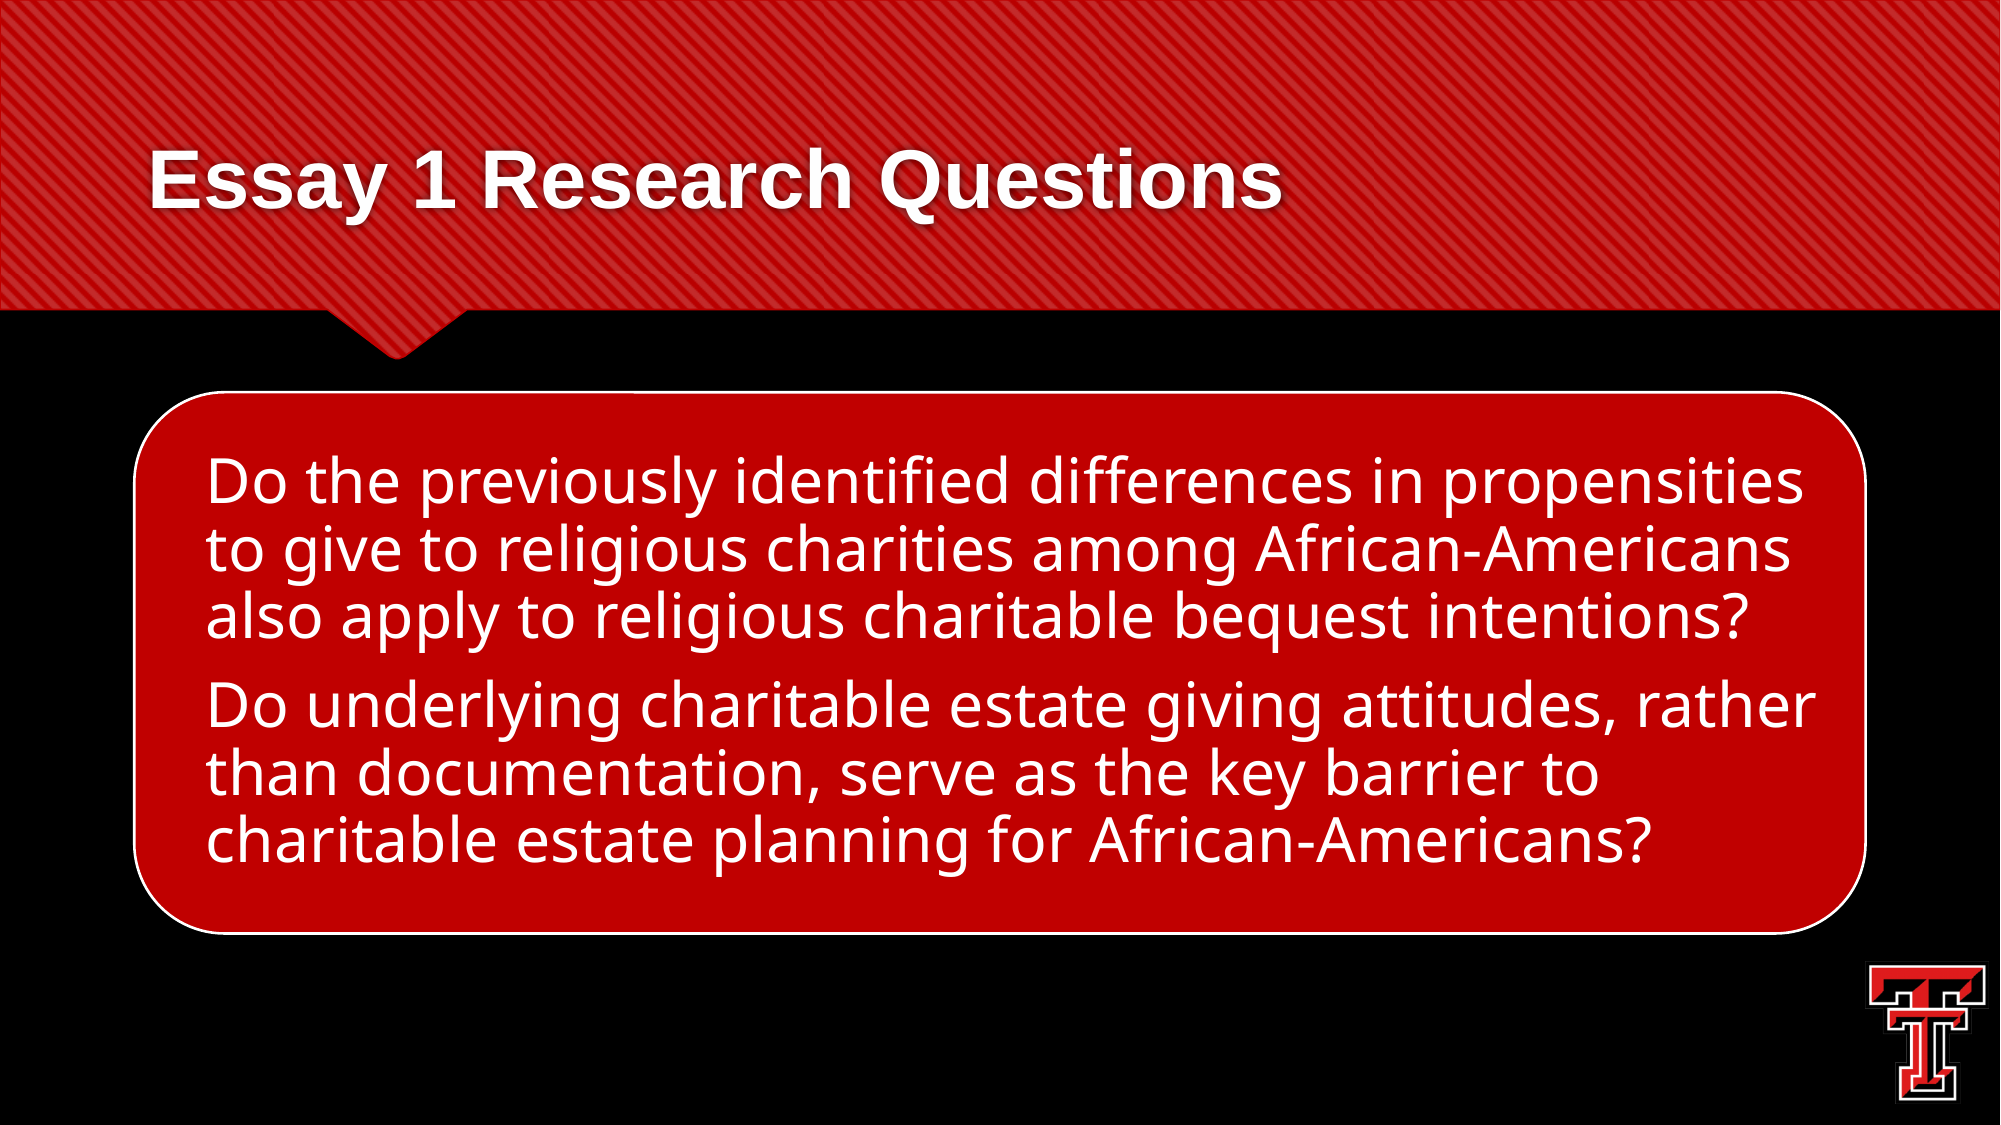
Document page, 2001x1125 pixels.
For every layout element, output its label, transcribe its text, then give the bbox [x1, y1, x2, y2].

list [134, 364, 1866, 962]
picture [1865, 960, 1989, 1105]
title Essay 1 Research Questions [132, 73, 1868, 233]
